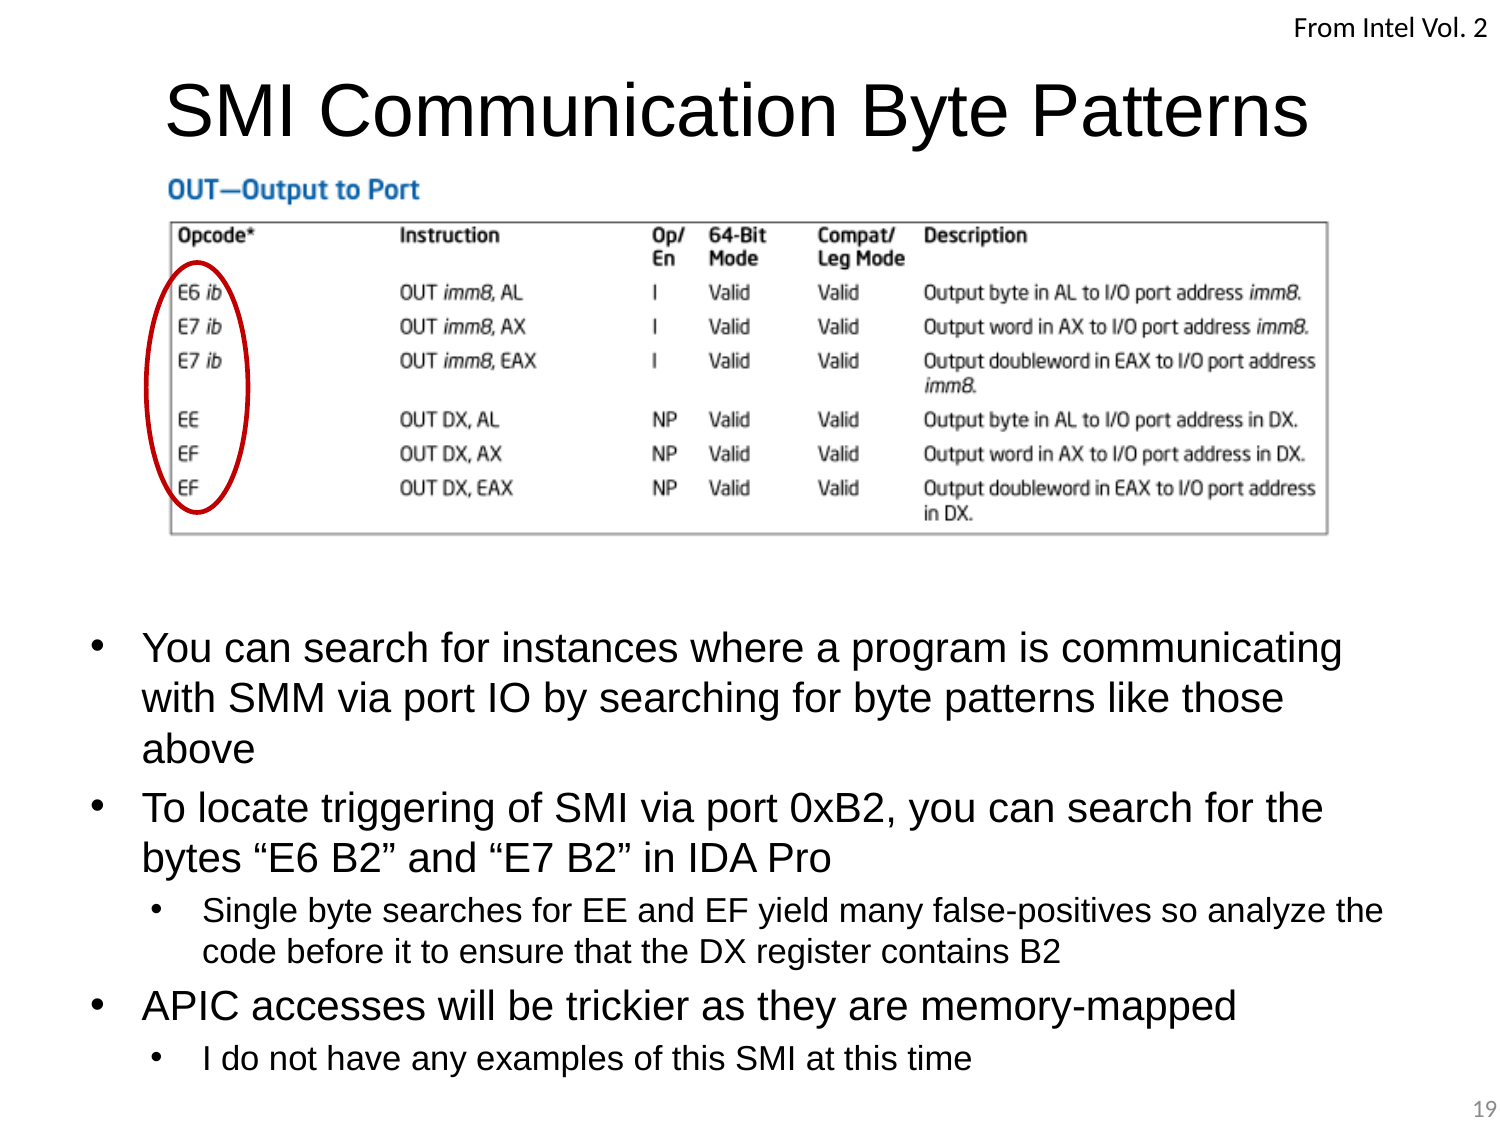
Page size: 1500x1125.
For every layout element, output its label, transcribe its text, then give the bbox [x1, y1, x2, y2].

text_box [144, 298, 159, 477]
title SMI Communication Byte Patterns [62, 24, 1413, 188]
slide_number 19 [1162, 1077, 1500, 1125]
picture [164, 174, 1336, 538]
text_box From Intel Vol. 2 [1279, 1, 1500, 51]
list You can search for instances where a program is communicating with SMM via port IO by searching for byte patterns like those above To locate triggering of SMI via port 0xB2, you can search for the bytes “E6 B2” and “E7 B2” in IDA Pro Single byte searches for EE and EF yield many false-positives so analyze the code before it to ensure that the DX register contains B2 APIC accesses will be trickier as they are memory-mapped I do not have any examples of this SMI at this time [75, 612, 1425, 1088]
